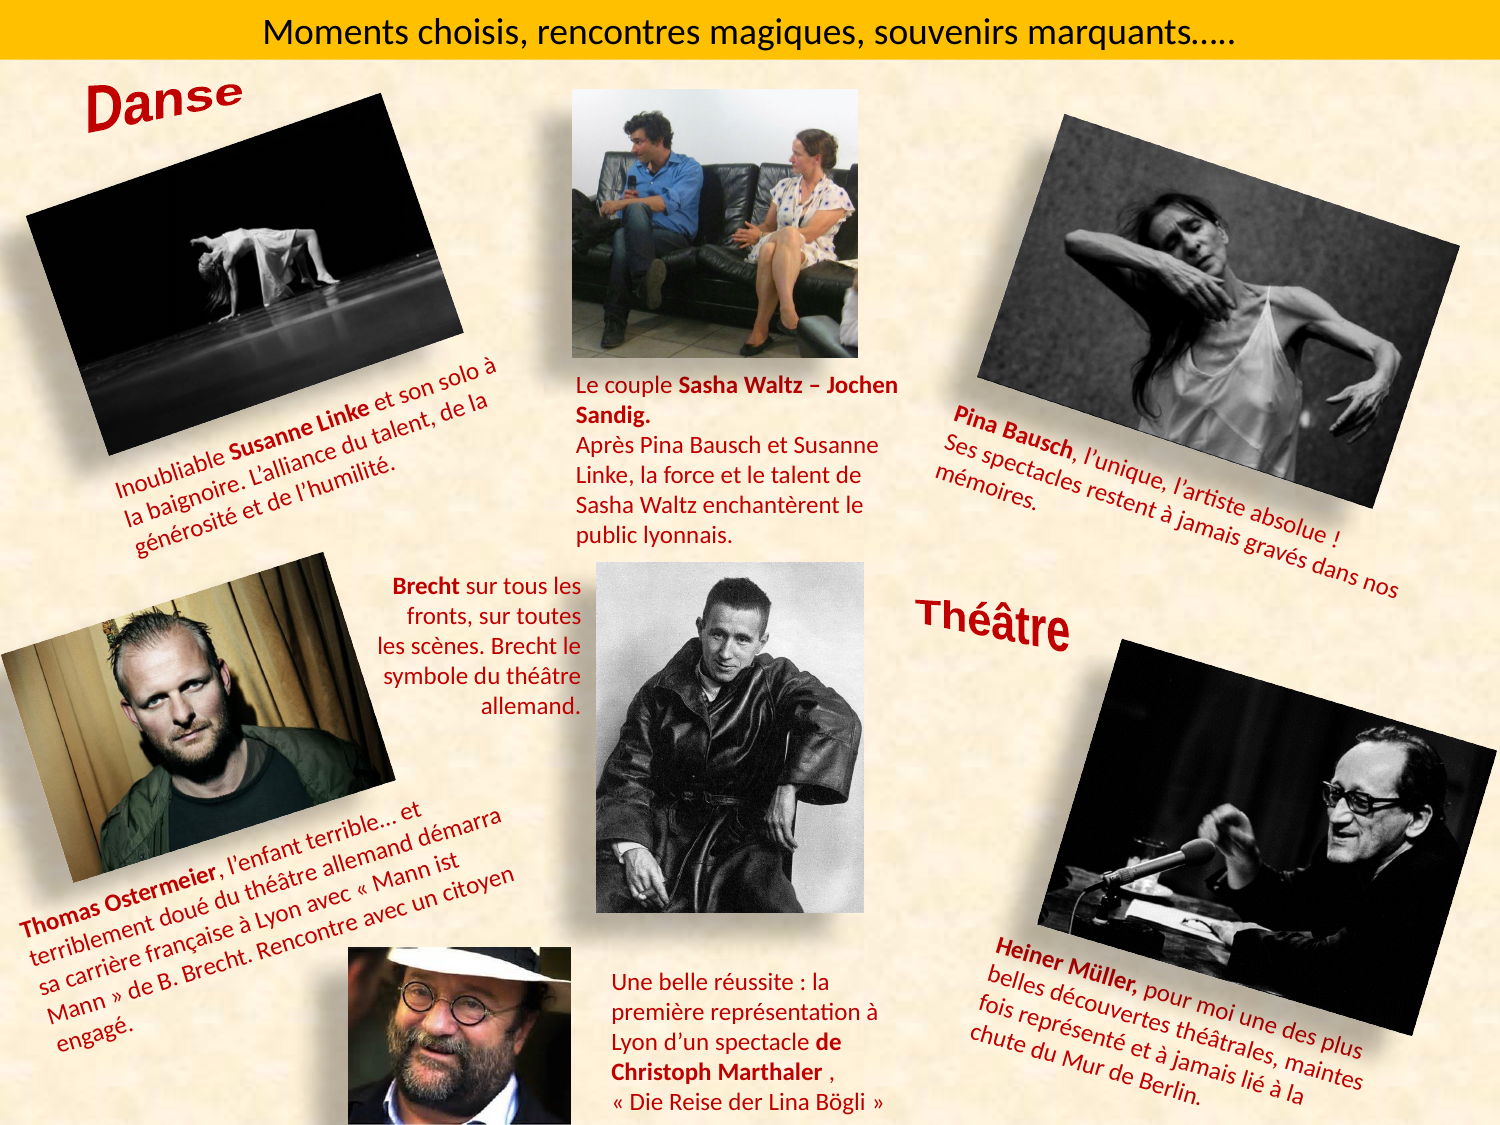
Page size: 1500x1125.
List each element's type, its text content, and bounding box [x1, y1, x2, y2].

text_box Moments choisis, rencontres magiques, souvenirs marquants….. [0, 0, 1500, 60]
text_box Brecht sur tous les fronts, sur toutes les scènes. Brecht le symbole du théâtre allemand. [360, 562, 594, 727]
picture [26, 93, 463, 455]
picture [1, 552, 395, 882]
text_box Heiner Müller, pour moi une des plus belles découvertes théâtrales, maintes fois représenté et à jamais lié à la chute du Mur de Berlin. [951, 916, 1403, 1125]
picture [572, 89, 858, 358]
picture [596, 562, 864, 913]
text_box Inoubliable Susanne Linke et son solo à la baignoire. L’alliance du talent, de la générosité et de l’humilité. [94, 330, 553, 573]
text_box Une belle réussite : la première représentation à Lyon d’un spectacle de Christoph Marthaler , « Die Reise der Lina Bögli » [596, 958, 904, 1123]
text_box Le couple Sasha Waltz – Jochen Sandig. Après Pina Bausch et Susanne Linke, la force et le talent de Sasha Waltz enchantèrent le public lyonnais. [561, 361, 939, 557]
picture [1004, 629, 1496, 1036]
text_box Thomas Ostermeier, l’enfant terrible… et terriblement doué du théâtre allemand démarra sa carrière française à Lyon avec « Mann ist Mann » de B. Brecht. Rencontre avec un citoyen engagé. [0, 751, 569, 1070]
list [0, 60, 1500, 1125]
picture [348, 947, 572, 1125]
text_box Pina Bausch, l’unique, l’artiste absolue ! Ses spectacles restent à jamais gravés dans nos mémoires. [915, 385, 1432, 646]
picture [977, 114, 1459, 508]
